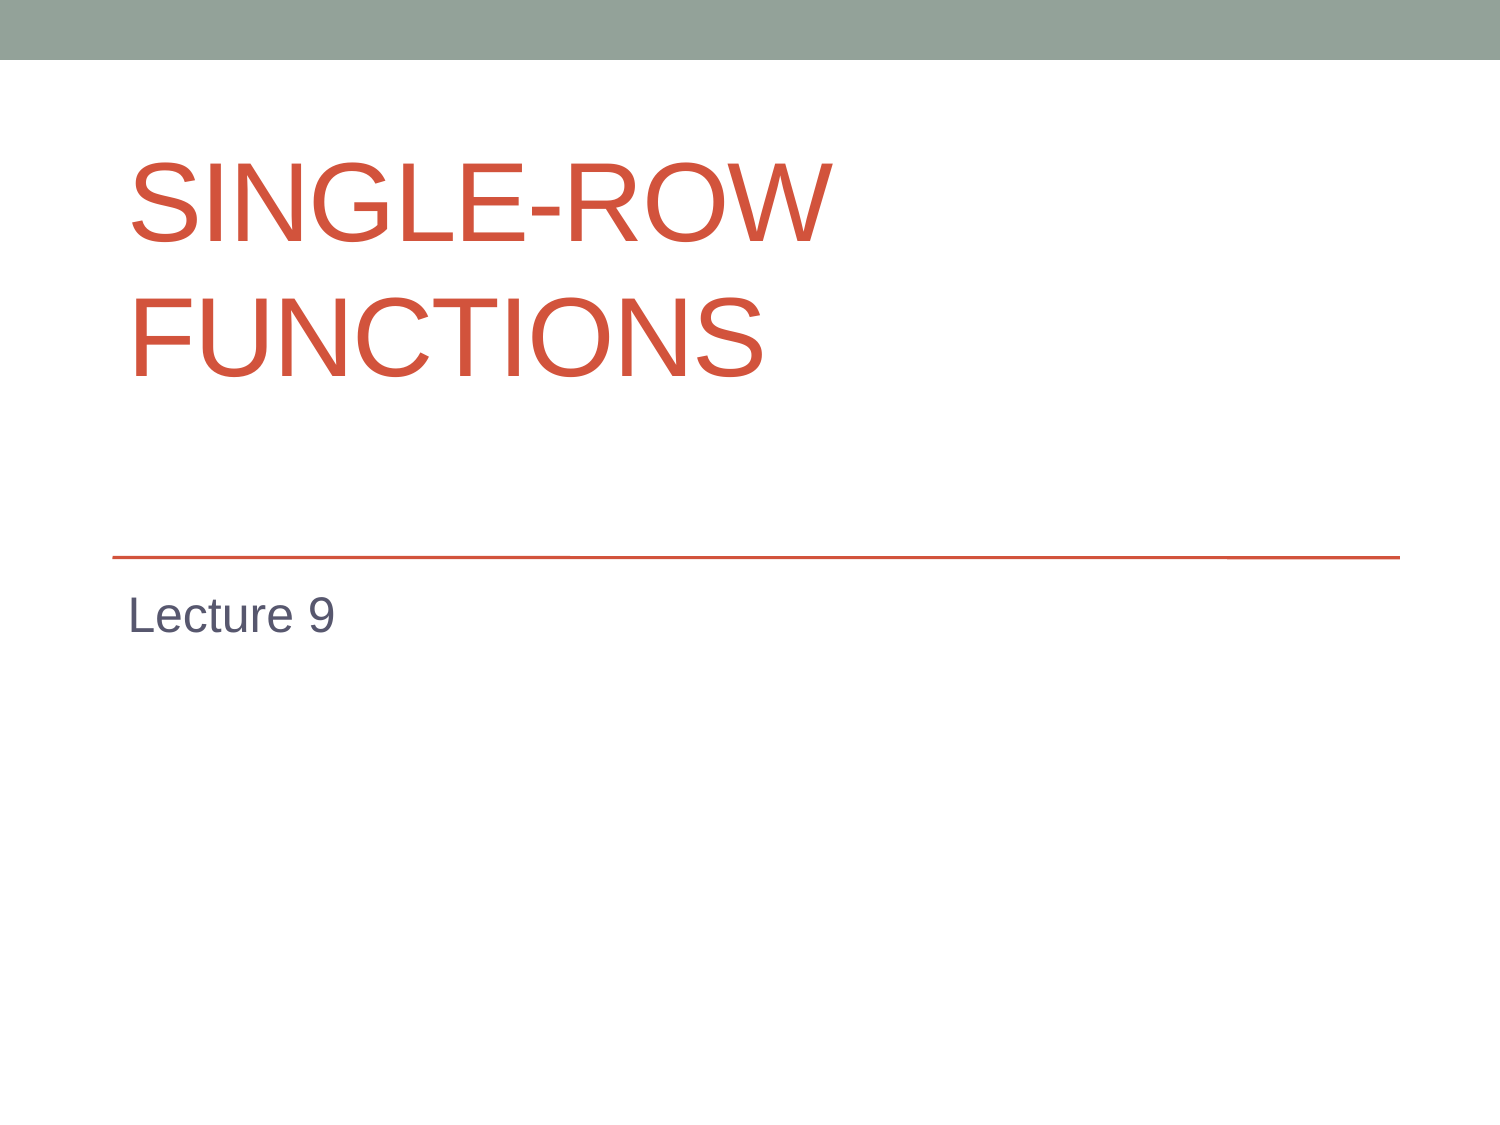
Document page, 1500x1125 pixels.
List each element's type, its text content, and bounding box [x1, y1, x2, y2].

title Single-Row Functions [112, 224, 1400, 542]
subtitle Lecture 9 [112, 575, 1163, 863]
